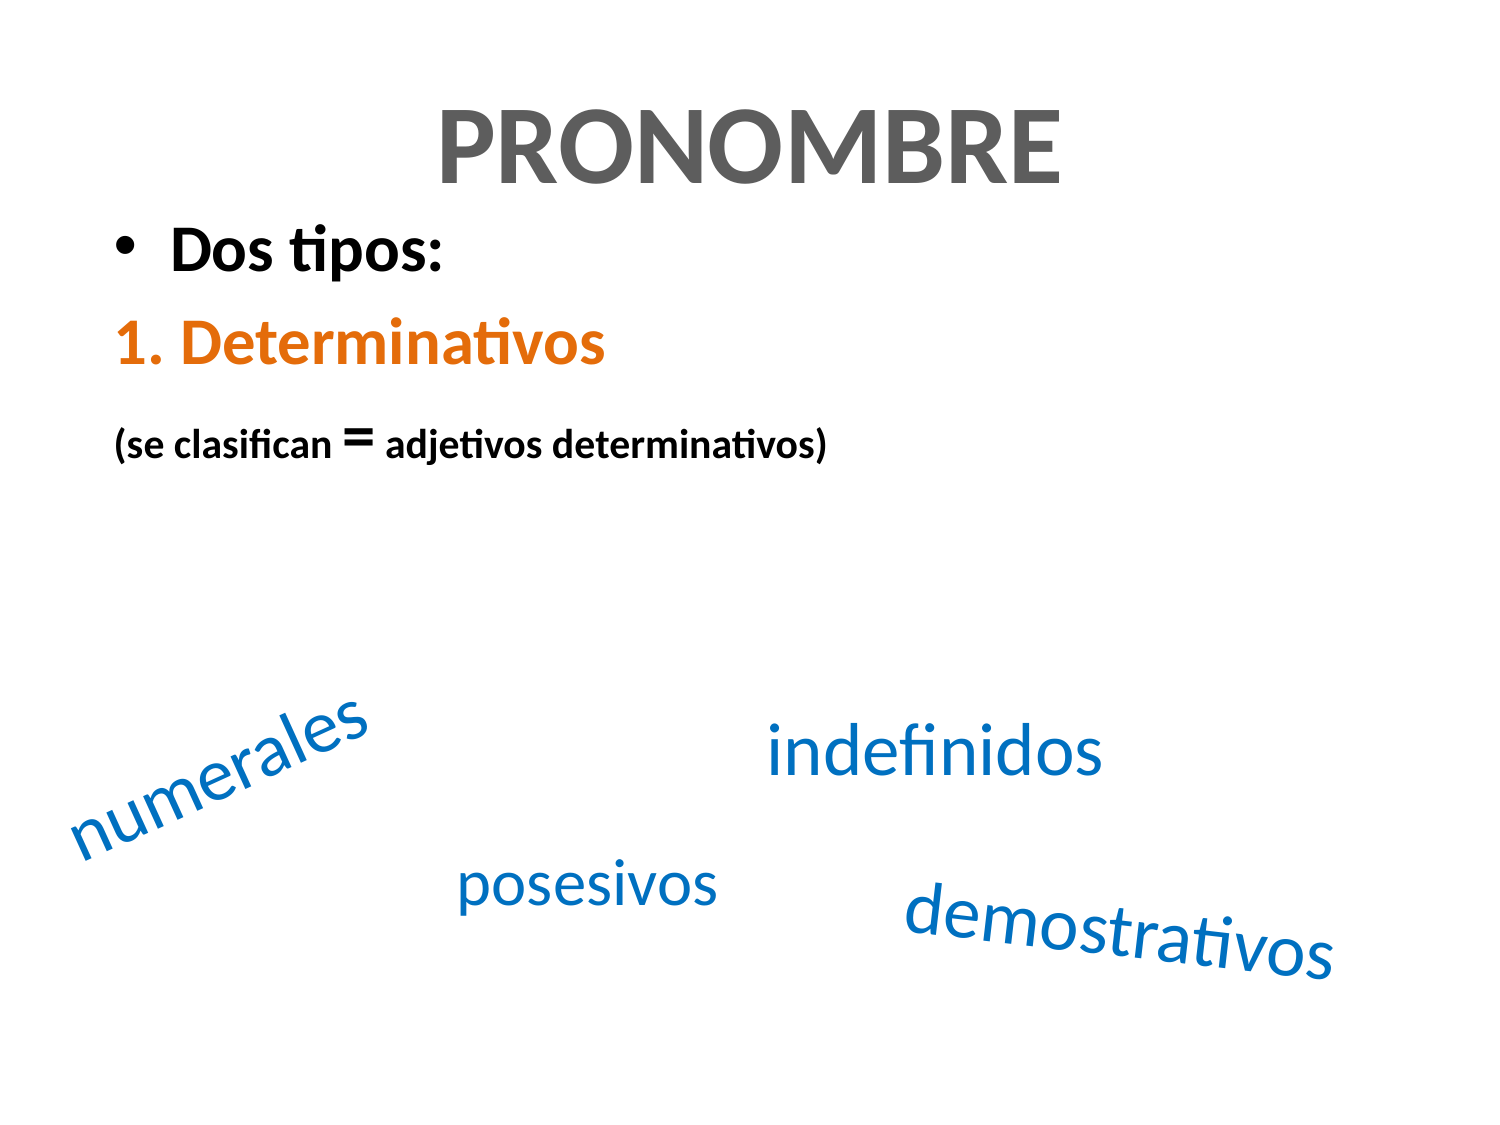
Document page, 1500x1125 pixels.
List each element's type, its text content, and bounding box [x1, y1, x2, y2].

text_box demostrativos [885, 848, 1357, 1006]
list Dos tipos: 1. Determinativos (se clasifican = adjetivos determinativos) [98, 197, 1449, 940]
text_box numerales [33, 649, 396, 891]
text_box indefinidos [751, 692, 1120, 798]
title PRONOMBRE [75, 45, 1425, 233]
text_box posesivos [442, 831, 734, 927]
